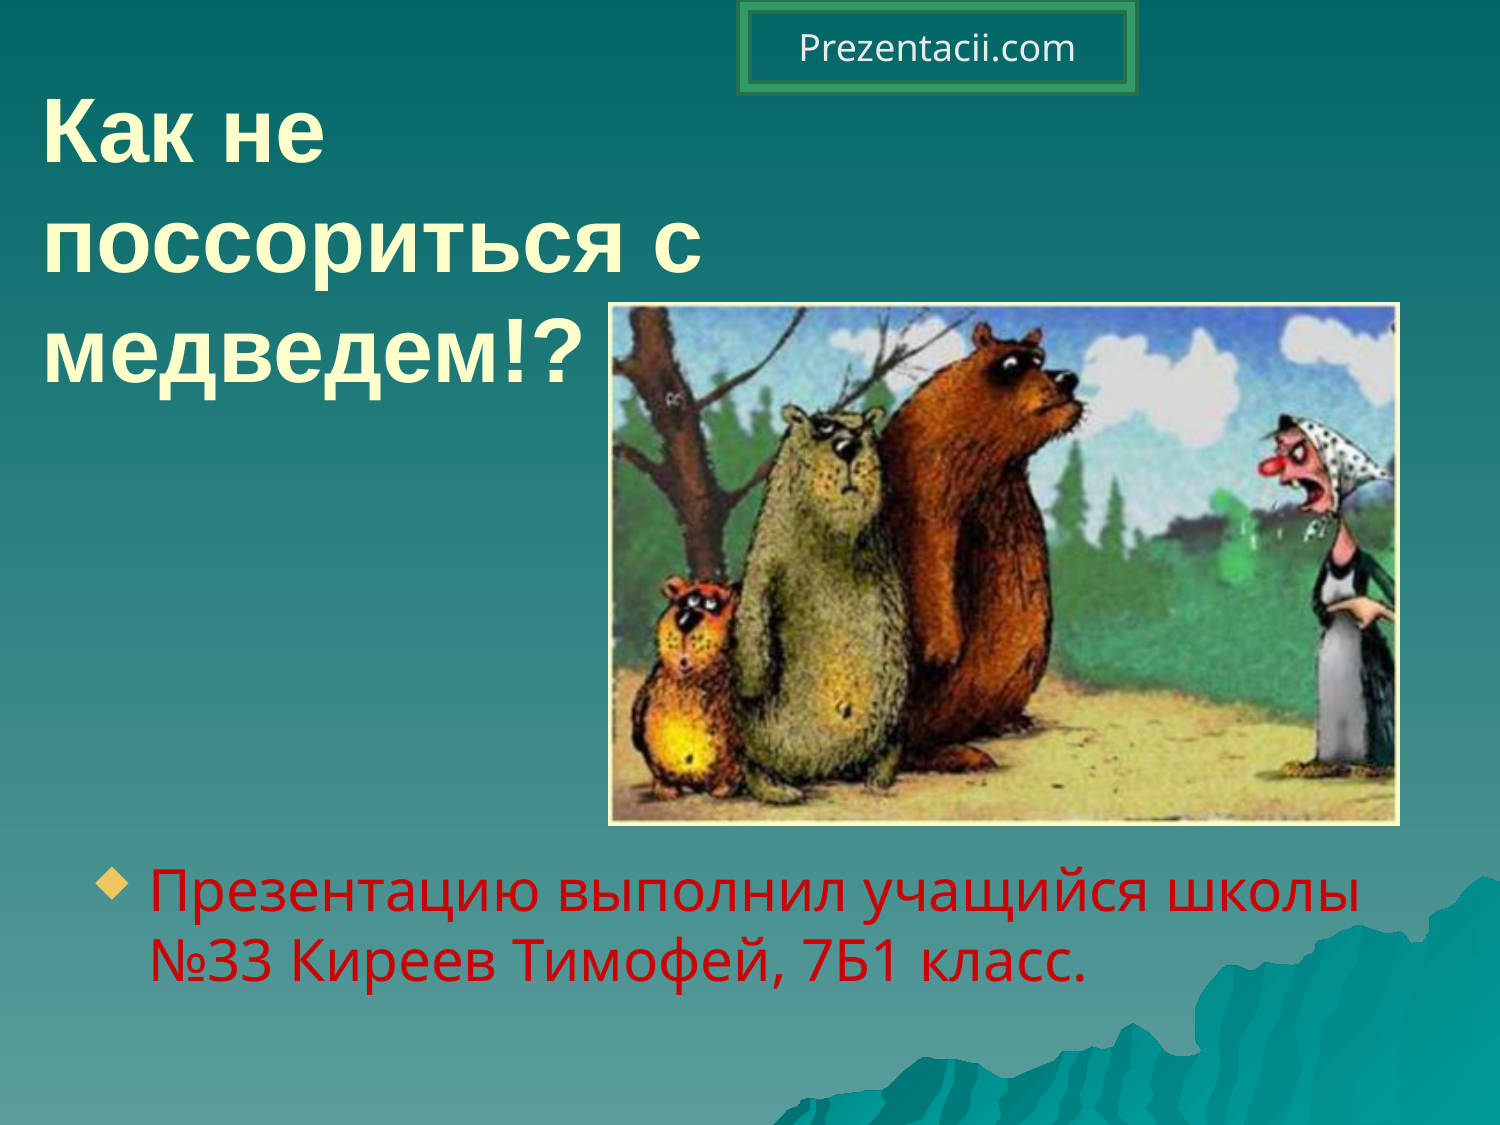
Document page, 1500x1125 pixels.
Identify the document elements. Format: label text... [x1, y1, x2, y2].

picture [608, 302, 1400, 826]
text_box Prezentacii.com [736, 0, 1139, 96]
title Как не поссориться с медведем!? [0, 42, 788, 430]
list Презентацию выполнил учащийся школы №33 Киреев Тимофей, 7Б1 класс. [76, 845, 1460, 1054]
